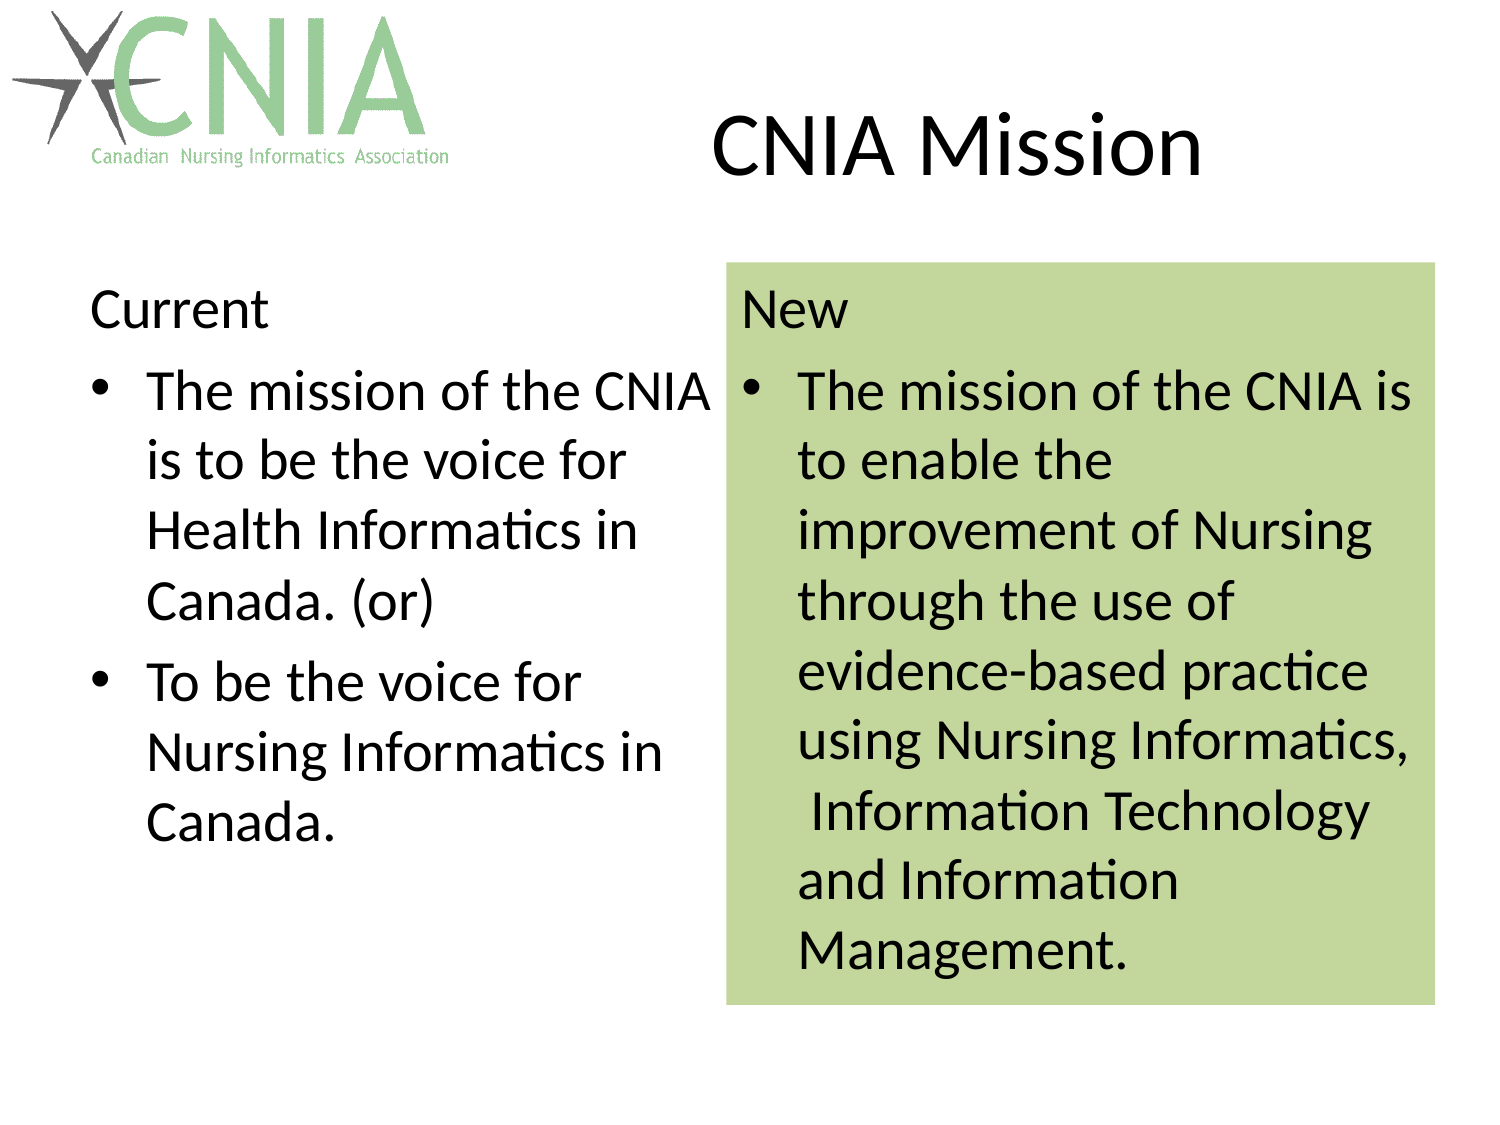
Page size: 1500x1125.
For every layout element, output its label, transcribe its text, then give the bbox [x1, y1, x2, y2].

picture [0, 0, 453, 170]
list New The mission of the CNIA is to enable the improvement of Nursing through the use of evidence-based practice using Nursing Informatics, Information Technology and Information Management. [726, 262, 1436, 1006]
title CNIA Mission [491, 44, 1426, 233]
list Current The mission of the CNIA is to be the voice for Health Informatics in Canada. (or) To be the voice for Nursing Informatics in Canada. [74, 262, 726, 1006]
